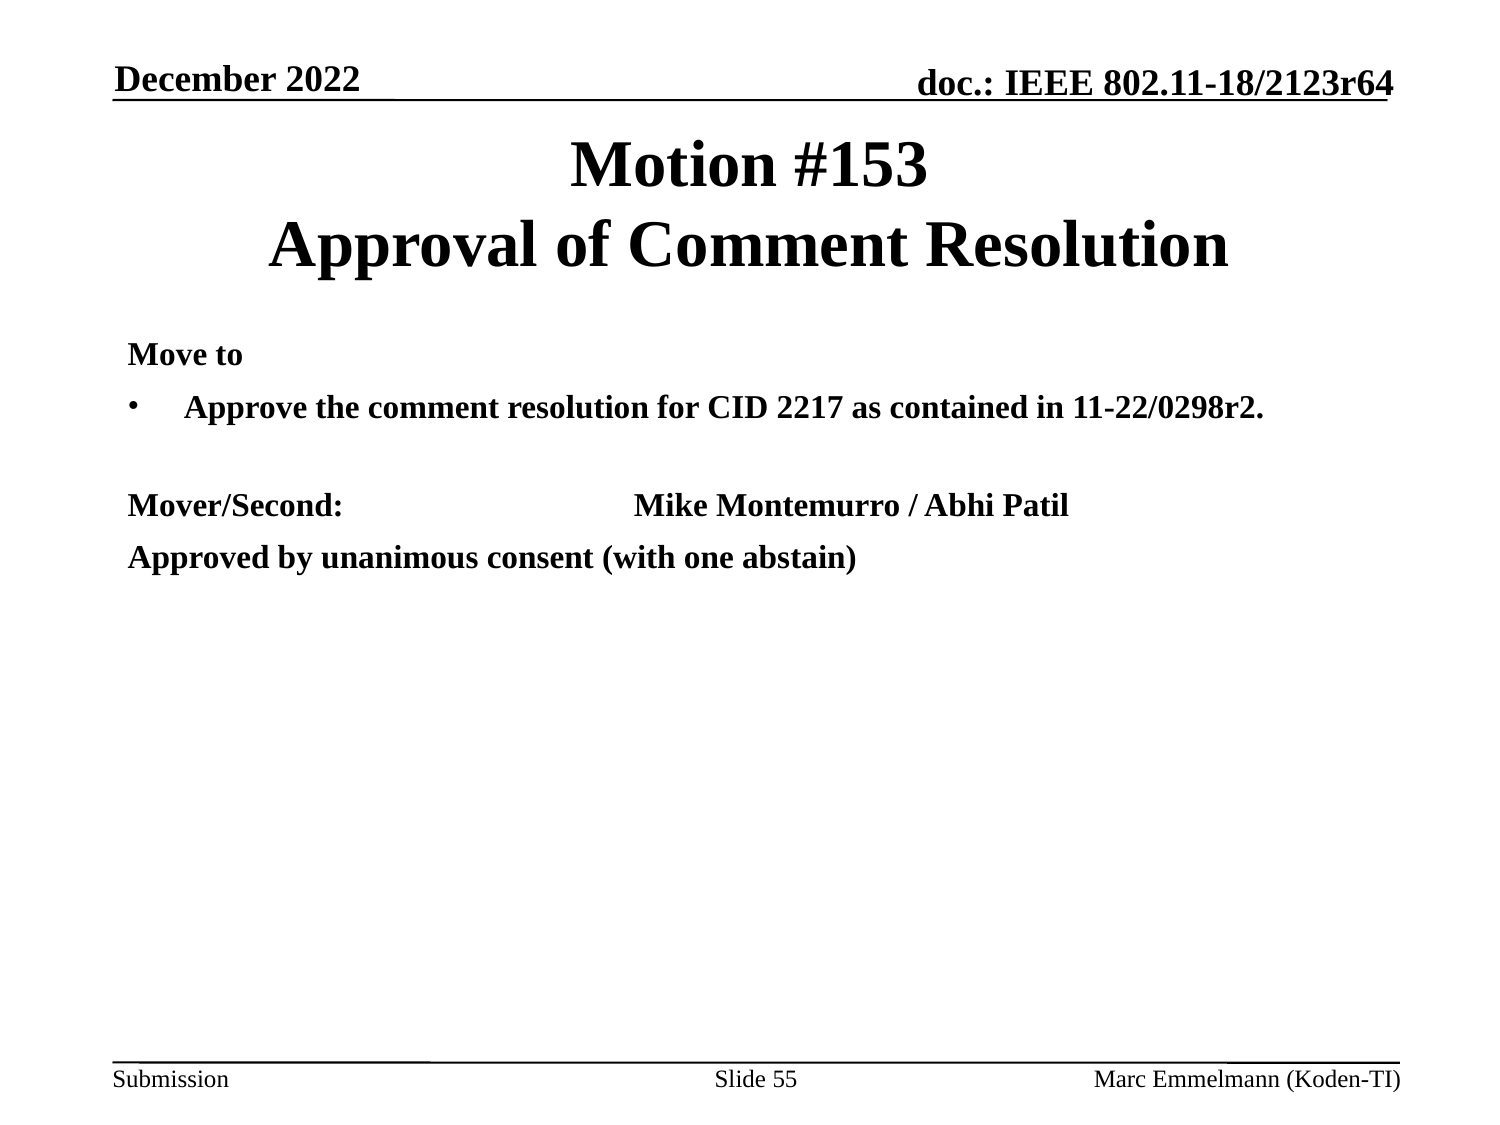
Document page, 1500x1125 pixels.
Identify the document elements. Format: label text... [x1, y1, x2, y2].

title Motion #153 Approval of Comment Resolution [112, 112, 1388, 288]
footer Marc Emmelmann (Koden-TI) [878, 1061, 1402, 1093]
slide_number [114, 54, 423, 100]
list Move to Approve the comment resolution for CID 2217 as contained in 11-22/0298r2. Mover/Second: Mike Montemurro / Abhi Patil Approved by unanimous consent (with one abstain) [112, 324, 1388, 1000]
slide_number Slide 55 [712, 1061, 800, 1123]
